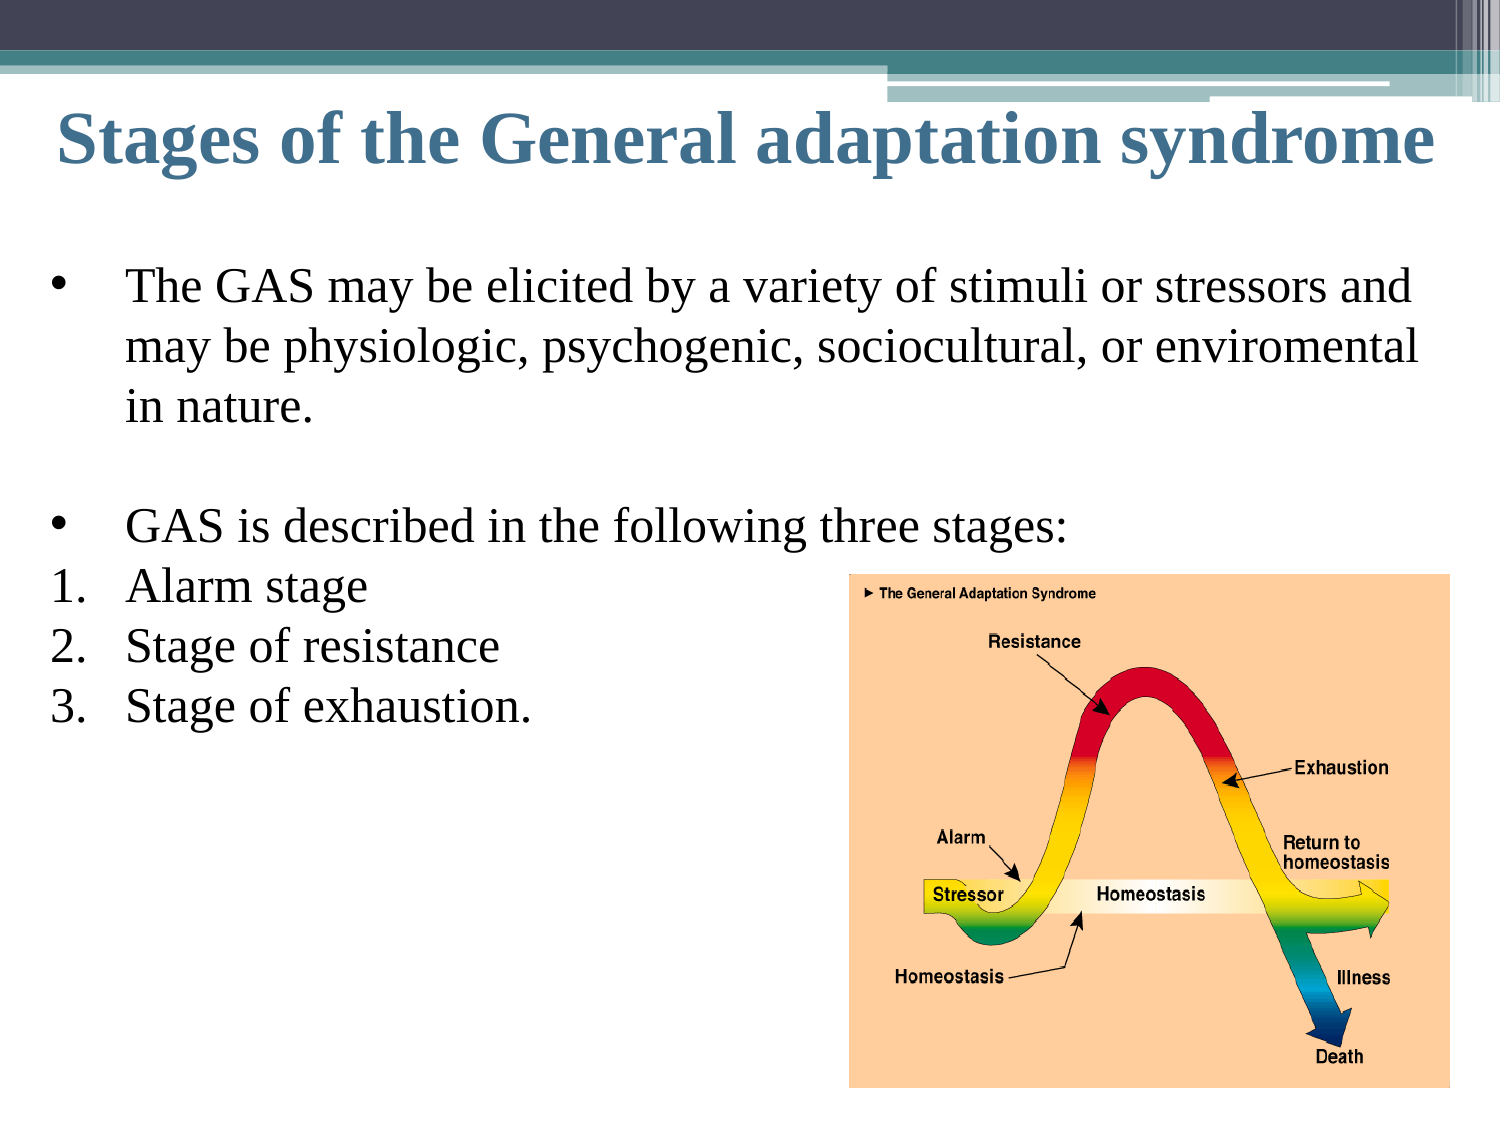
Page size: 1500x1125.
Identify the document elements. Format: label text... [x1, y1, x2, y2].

list The GAS may be elicited by a variety of stimuli or stressors and may be physiologic, psychogenic, sociocultural, or enviromental in nature. GAS is described in the following three stages: Alarm stage Stage of resistance Stage of exhaustion. [50, 252, 1462, 737]
title Stages of the General adaptation syndrome [56, 88, 1444, 180]
picture [849, 574, 1451, 1088]
